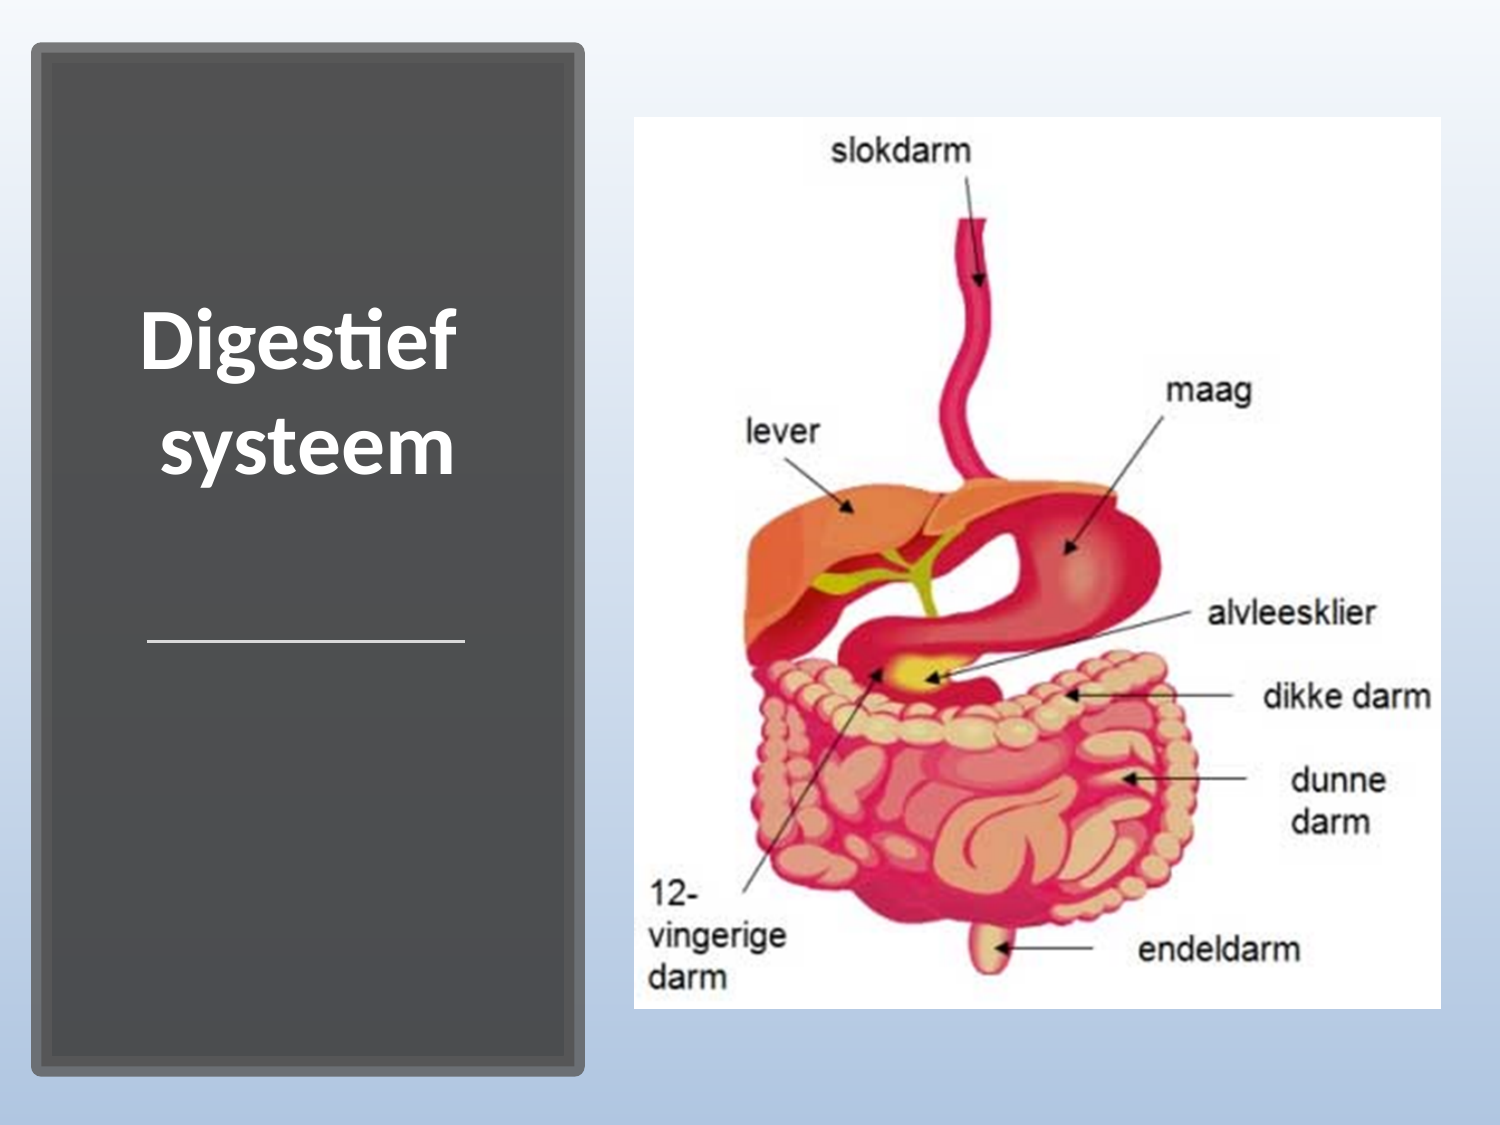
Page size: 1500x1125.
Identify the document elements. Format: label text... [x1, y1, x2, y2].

picture [633, 117, 1441, 1009]
title Digestief systeem [82, 149, 533, 624]
text_box [39, 51, 576, 1068]
